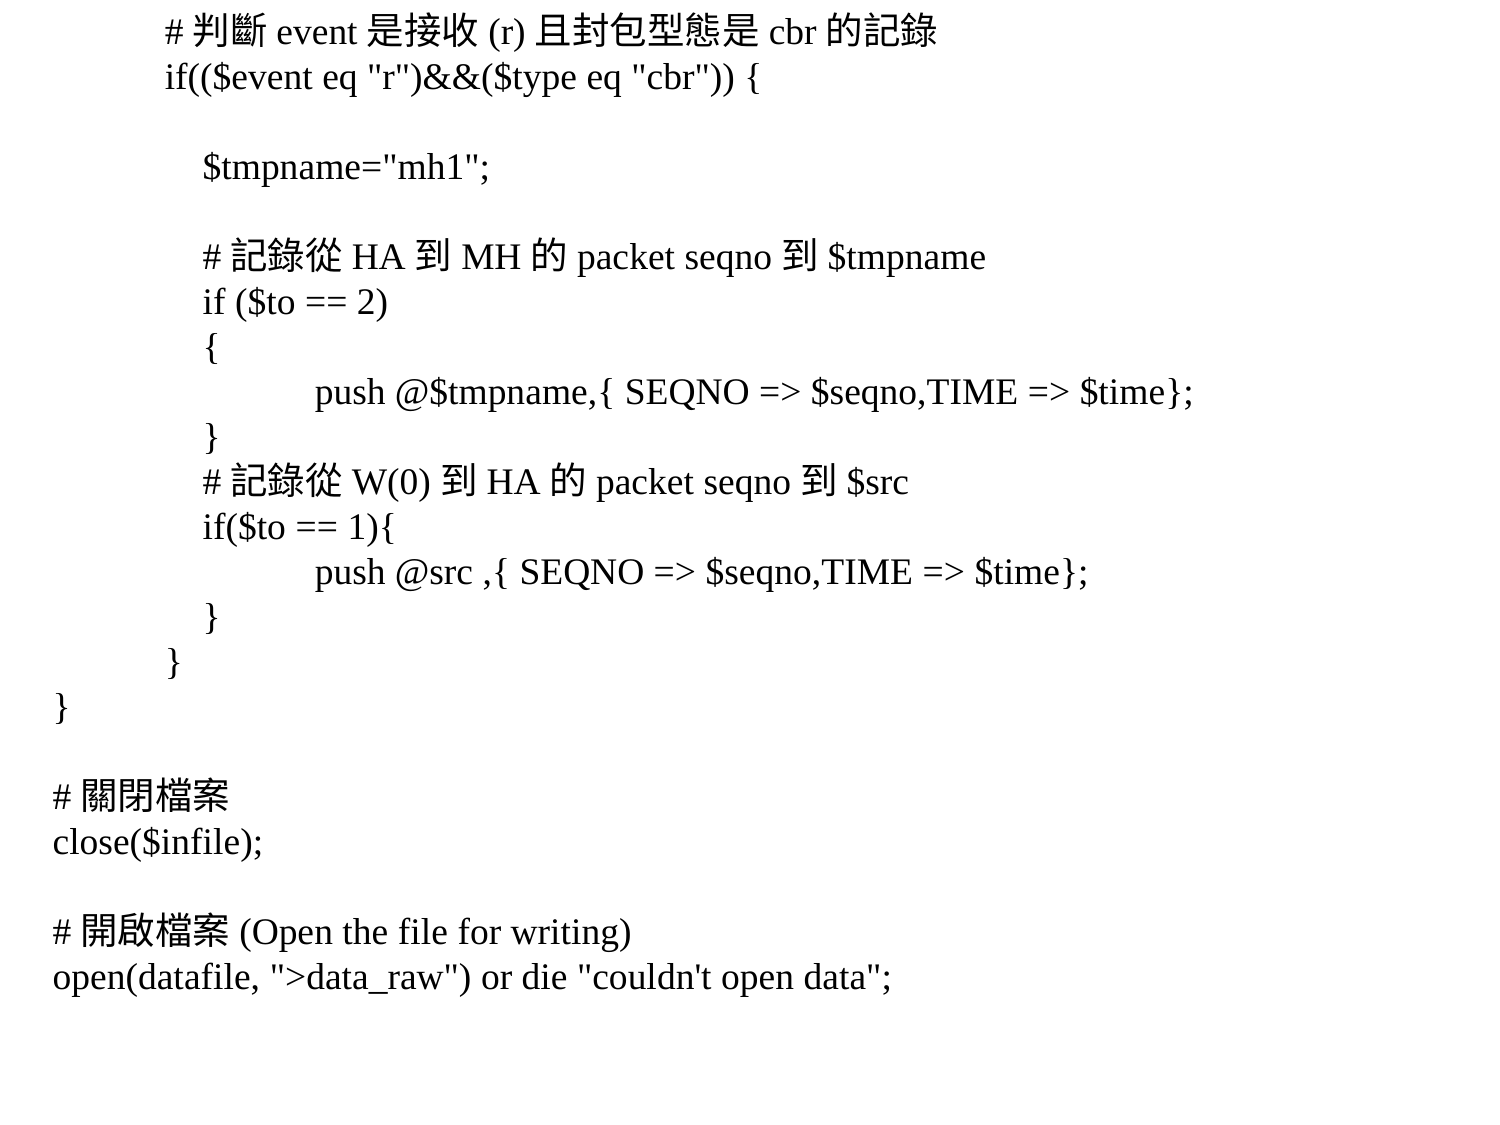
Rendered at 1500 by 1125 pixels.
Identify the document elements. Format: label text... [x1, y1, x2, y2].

text_box #判斷event是接收(r)且封包型態是cbr的記錄 if(($event eq "r")&&($type eq "cbr")) { $tmpname="mh1"; #記錄從HA到MH的packet seqno到$tmpname if ($to == 2) { push @$tmpname,{ SEQNO => $seqno,TIME => $time}; } #記錄從W(0)到HA的packet seqno到$src if($to == 1){ push @src ,{ SEQNO => $seqno,TIME => $time}; } } } #關閉檔案 close($infile); #開啟檔案(Open the file for writing) open(datafile, ">data_raw") or die "couldn't open data"; [0, 0, 1500, 1005]
